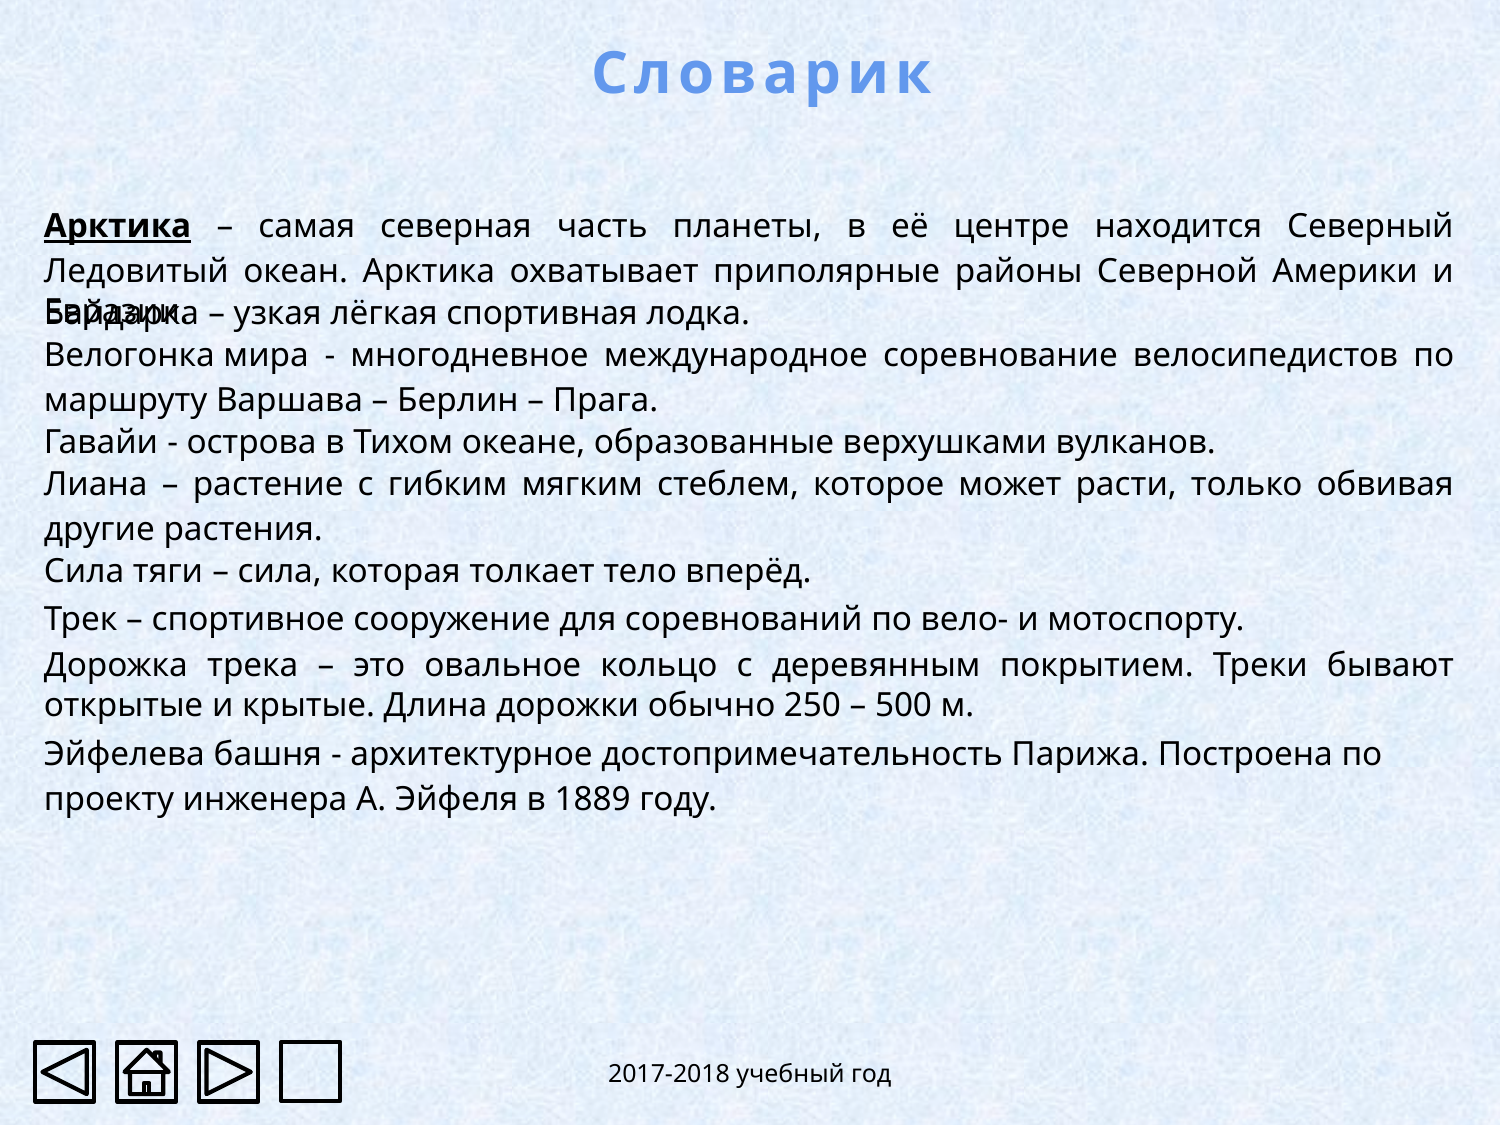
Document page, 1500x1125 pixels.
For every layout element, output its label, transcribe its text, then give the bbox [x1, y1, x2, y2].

text_box Арктика – самая северная часть планеты, в её центре находится Северный Ледовитый океан. Арктика охватывает приполярные районы Северной Америки и Евразии. [29, 197, 1471, 284]
text_box Эйфелева башня - архитектурное достопримечательность Парижа. Построена по проекту инженера А. Эйфеля в 1889 году. [29, 724, 1471, 825]
text_box Байдарка – узкая лёгкая спортивная лодка. [29, 284, 1471, 325]
text_box [279, 1040, 342, 1103]
list Словарик [23, 11, 1500, 129]
text_box Лиана – растение с гибким мягким стеблем, которое может расти, только обвивая другие растения. [29, 454, 1471, 555]
text_box [197, 1040, 260, 1104]
text_box Велогонка мира - многодневное международное соревнование велосипедистов по маршруту Варшава – Берлин – Прага. [29, 325, 1471, 413]
text_box Трек – спортивное сооружение для соревнований по вело- и мотоспорту. Дорожка трека – это овальное кольцо с деревянным покрытием. Треки бывают открытые и крытые. Длина дорожки обычно 250 – 500 м. [29, 590, 1471, 724]
text_box [33, 1040, 96, 1104]
text_box [115, 1040, 178, 1104]
footer 2017-2018 учебный год [512, 1042, 988, 1103]
text_box Гавайи - острова в Тихом океане, образованные верхушками вулканов. [29, 413, 1471, 454]
text_box Сила тяги – сила, которая толкает тело вперёд. [29, 555, 1471, 590]
